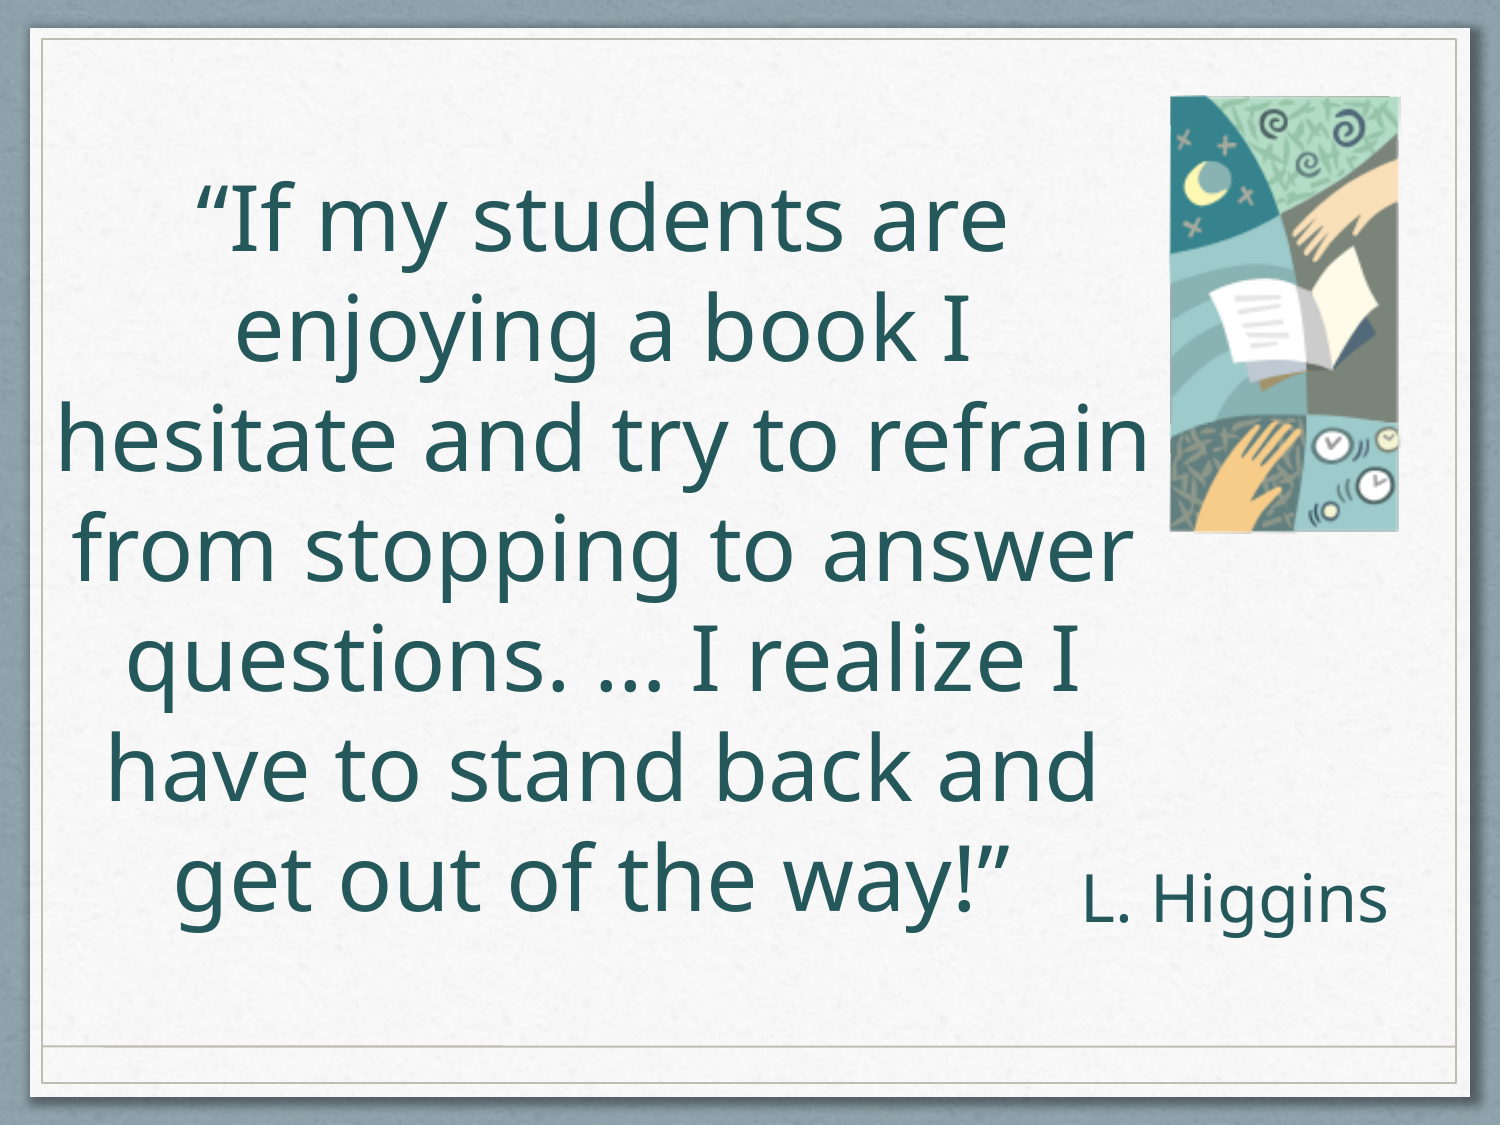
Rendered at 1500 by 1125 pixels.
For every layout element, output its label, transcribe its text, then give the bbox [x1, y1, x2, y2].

picture [30, 28, 1470, 1097]
list L. Higgins [200, 848, 1405, 1095]
title “If my students are enjoying a book I hesitate and try to refrain from stopping to answer questions. … I realize I have to stand back and get out of the way!” [37, 662, 1170, 938]
